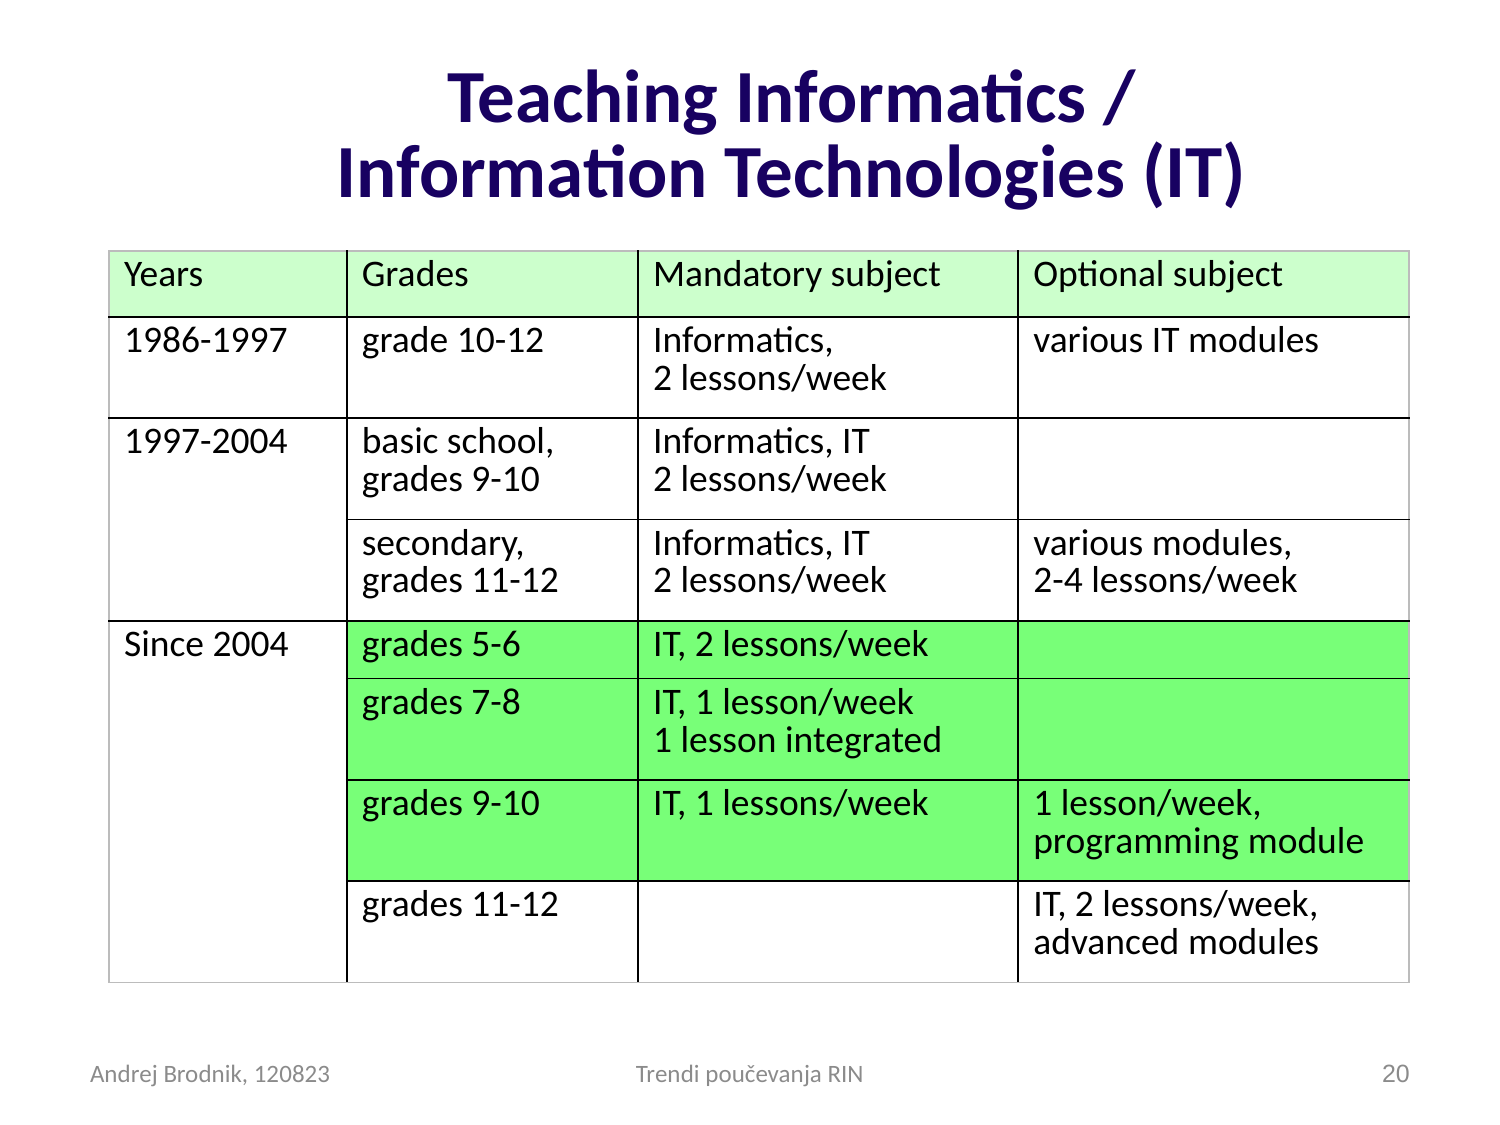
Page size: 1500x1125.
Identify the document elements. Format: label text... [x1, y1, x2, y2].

table_cell Since 2004 [110, 622, 346, 982]
table_cell Informatics, IT 2 lessons/week [639, 419, 1017, 519]
table_cell basic school, grades 9-10 [348, 419, 637, 519]
table_cell 1 lesson/week, programming module [1019, 781, 1408, 880]
table_cell [1019, 679, 1408, 779]
table_cell grades 5-6 [348, 622, 637, 678]
table_cell various modules, 2-4 lessons/week [1019, 520, 1408, 620]
table_cell IT, 1 lessons/week [639, 781, 1017, 880]
table_header Mandatory subject [639, 252, 1017, 316]
table_cell [639, 882, 1017, 982]
table_cell [1019, 419, 1408, 519]
table_cell 1997-2004 [110, 419, 346, 620]
table_cell 1986-1997 [110, 318, 346, 417]
table_cell grade 10-12 [348, 318, 637, 417]
table_cell grades 7-8 [348, 679, 637, 779]
table_cell various IT modules [1019, 318, 1408, 417]
table_cell IT, 2 lessons/week [639, 622, 1017, 678]
table_cell grades 9-10 [348, 781, 637, 880]
table_cell IT, 1 lesson/week 1 lesson integrated [639, 679, 1017, 779]
footer Trendi poučevanja RIN [512, 1042, 988, 1103]
table_cell grades 11-12 [348, 882, 637, 982]
table_header Grades [348, 252, 637, 316]
table_header Optional subject [1019, 252, 1408, 316]
table_cell IT, 2 lessons/week, advanced modules [1019, 882, 1408, 982]
table_cell Informatics, 2 lessons/week [639, 318, 1017, 417]
slide_number 19 [1074, 1042, 1425, 1103]
slide_number Andrej Brodnik, 120823 [75, 1042, 425, 1103]
table_cell [1019, 622, 1408, 678]
table_cell Informatics, IT 2 lessons/week [639, 520, 1017, 620]
title Teaching Informatics / Information Technologies (IT) [157, 47, 1427, 235]
table_cell secondary, grades 11-12 [348, 520, 637, 620]
table_header Years [110, 252, 346, 316]
